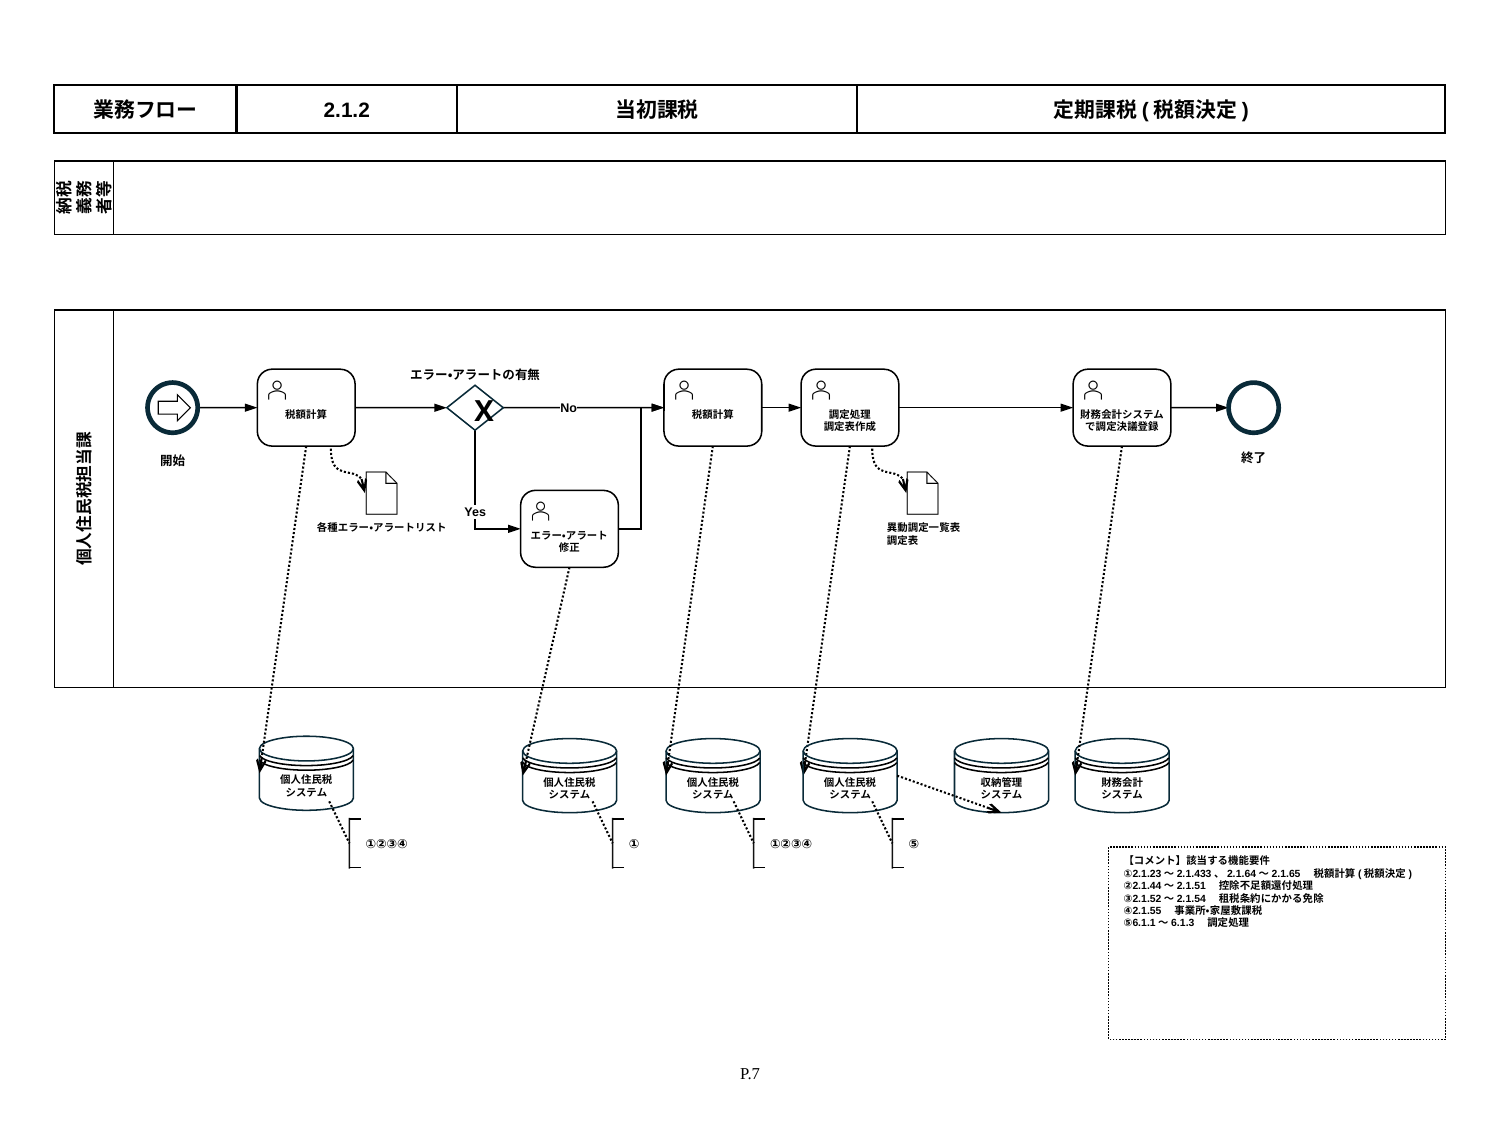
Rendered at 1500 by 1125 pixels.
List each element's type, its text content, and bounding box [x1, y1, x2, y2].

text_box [146, 382, 199, 434]
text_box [328, 800, 454, 869]
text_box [665, 738, 761, 814]
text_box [1072, 368, 1172, 447]
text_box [258, 735, 354, 811]
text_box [871, 448, 975, 558]
slide_number P.7 [581, 1042, 919, 1103]
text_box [53, 309, 1447, 688]
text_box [800, 368, 900, 447]
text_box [617, 409, 665, 530]
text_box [521, 738, 618, 814]
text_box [53, 84, 1447, 134]
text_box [733, 800, 858, 869]
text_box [802, 738, 898, 814]
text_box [464, 456, 548, 503]
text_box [871, 800, 997, 869]
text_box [53, 160, 1447, 236]
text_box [1074, 738, 1170, 814]
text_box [592, 800, 717, 869]
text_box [953, 738, 1049, 814]
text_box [256, 368, 356, 447]
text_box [663, 368, 763, 447]
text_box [520, 489, 619, 568]
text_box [300, 448, 464, 552]
text_box 【コメント】該当する機能要件 ①2.1.23～2.1.433、2.1.64～2.1.65 税額計算(税額決定) ②2.1.44～2.1.51 控除不足額還付処理 ③2.1.52～2.1.54 租税条約にかかる免除 ④2.1.55 事業所・家屋敷課税 ⑤6.1.1～6.1.3 調定処理 [1107, 845, 1447, 1041]
